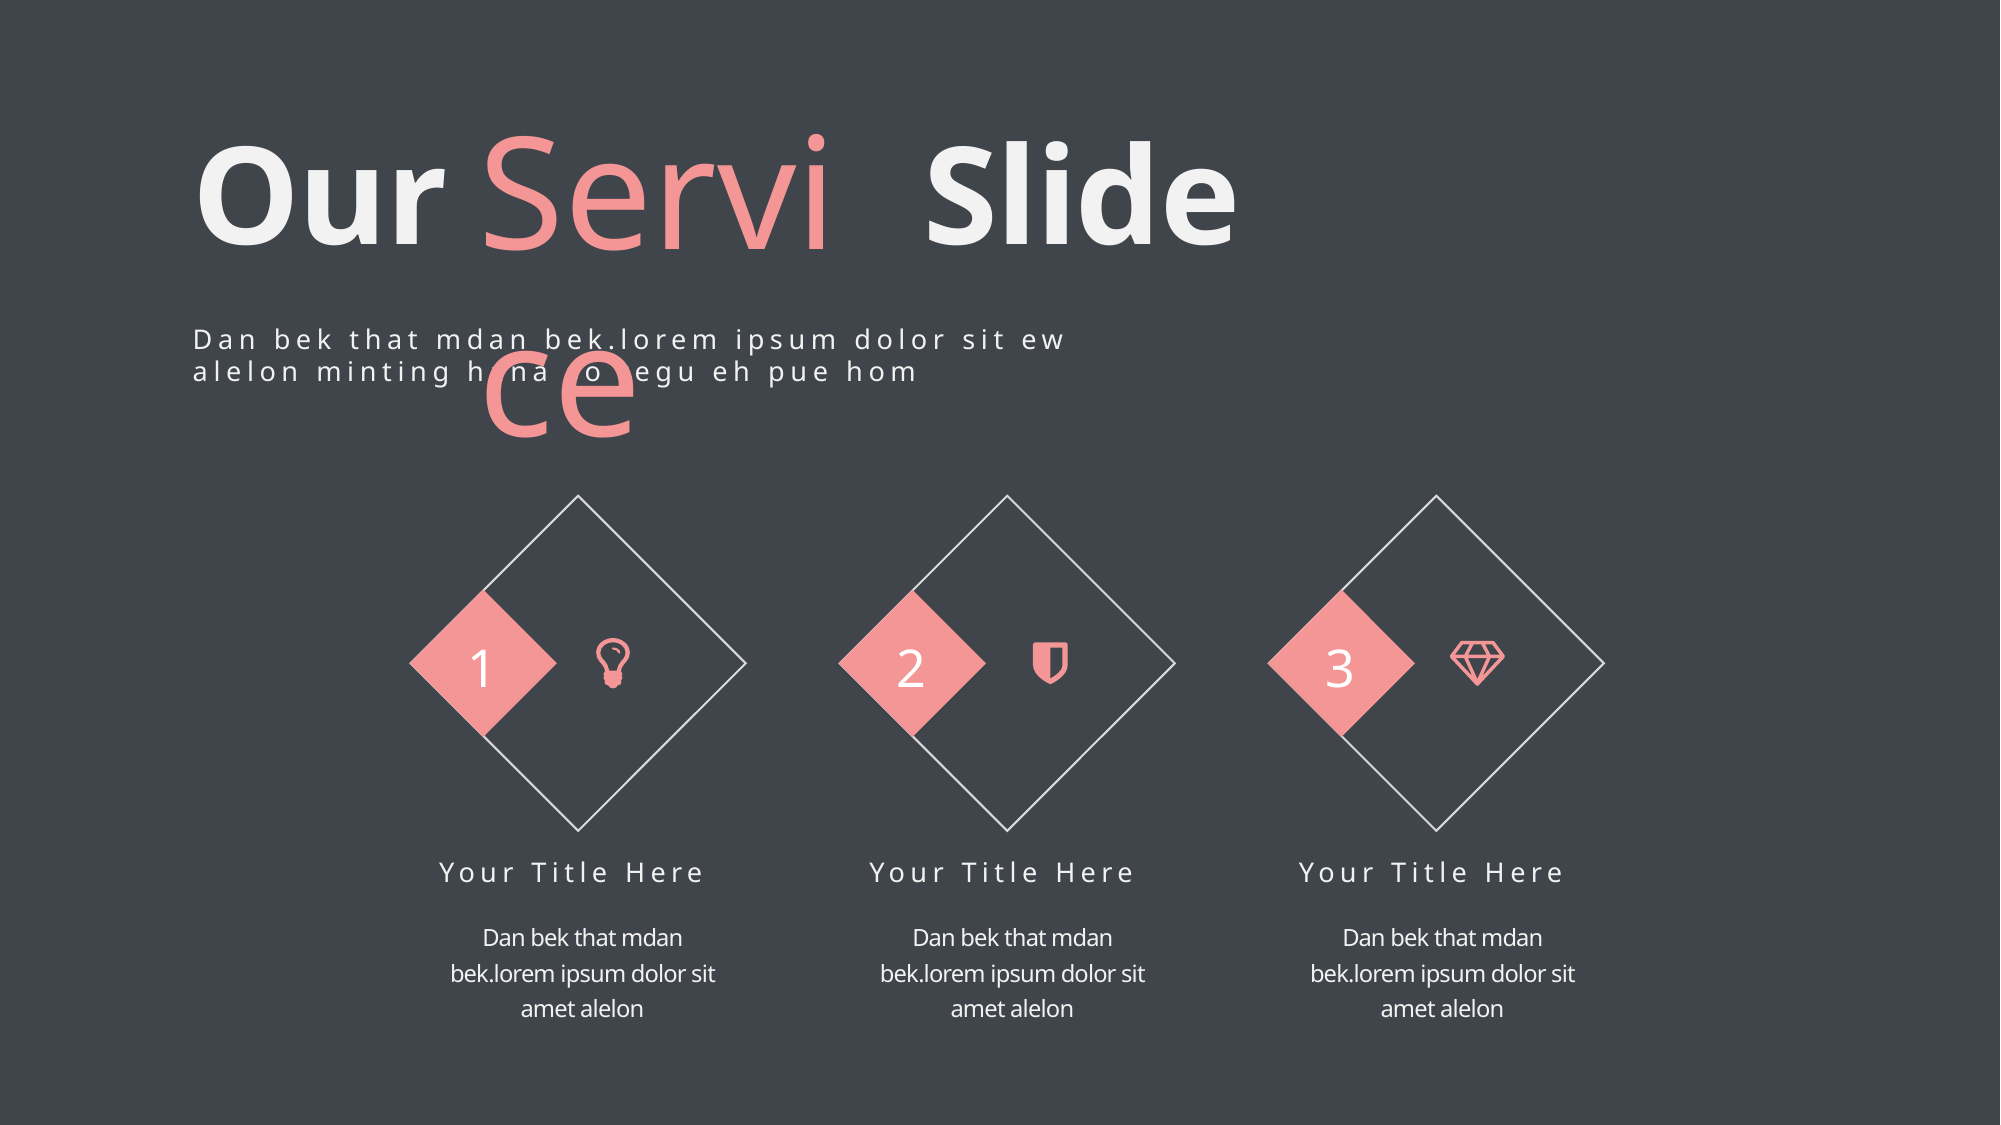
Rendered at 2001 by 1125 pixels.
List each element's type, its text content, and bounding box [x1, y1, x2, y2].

text_box [1267, 589, 1383, 737]
text_box [484, 495, 746, 831]
text_box Your Title Here [861, 850, 1167, 892]
text_box Your Title Here [1290, 850, 1596, 892]
text_box Slide [918, 104, 1271, 276]
text_box [1450, 640, 1505, 686]
text_box 3 [1321, 631, 1409, 703]
text_box Our [188, 104, 464, 276]
text_box [838, 589, 954, 737]
text_box [1342, 495, 1604, 831]
text_box [979, 656, 986, 671]
text_box [550, 656, 557, 671]
text_box Dan bek that mdan bek.lorem ipsum dolor sit amet alelon [847, 908, 1178, 1030]
text_box Service [474, 88, 899, 472]
text_box Dan bek that mdan bek.lorem ipsum dolor sit ew alelon minting hana so tegu eh pue hom [188, 319, 474, 391]
text_box Dan bek that mdan bek.lorem ipsum dolor sit ew alelon minting hana so tegu eh pue hom [899, 319, 1178, 391]
text_box [596, 638, 630, 689]
text_box 1 [463, 631, 550, 703]
text_box 2 [892, 631, 979, 703]
text_box [409, 589, 525, 737]
text_box Dan bek that mdan bek.lorem ipsum dolor sit amet alelon [1277, 908, 1608, 1030]
text_box Your Title Here [430, 850, 736, 892]
text_box [1032, 642, 1068, 685]
text_box [1409, 657, 1416, 670]
text_box Dan bek that mdan bek.lorem ipsum dolor sit amet alelon [417, 908, 748, 1030]
text_box [913, 495, 1175, 831]
